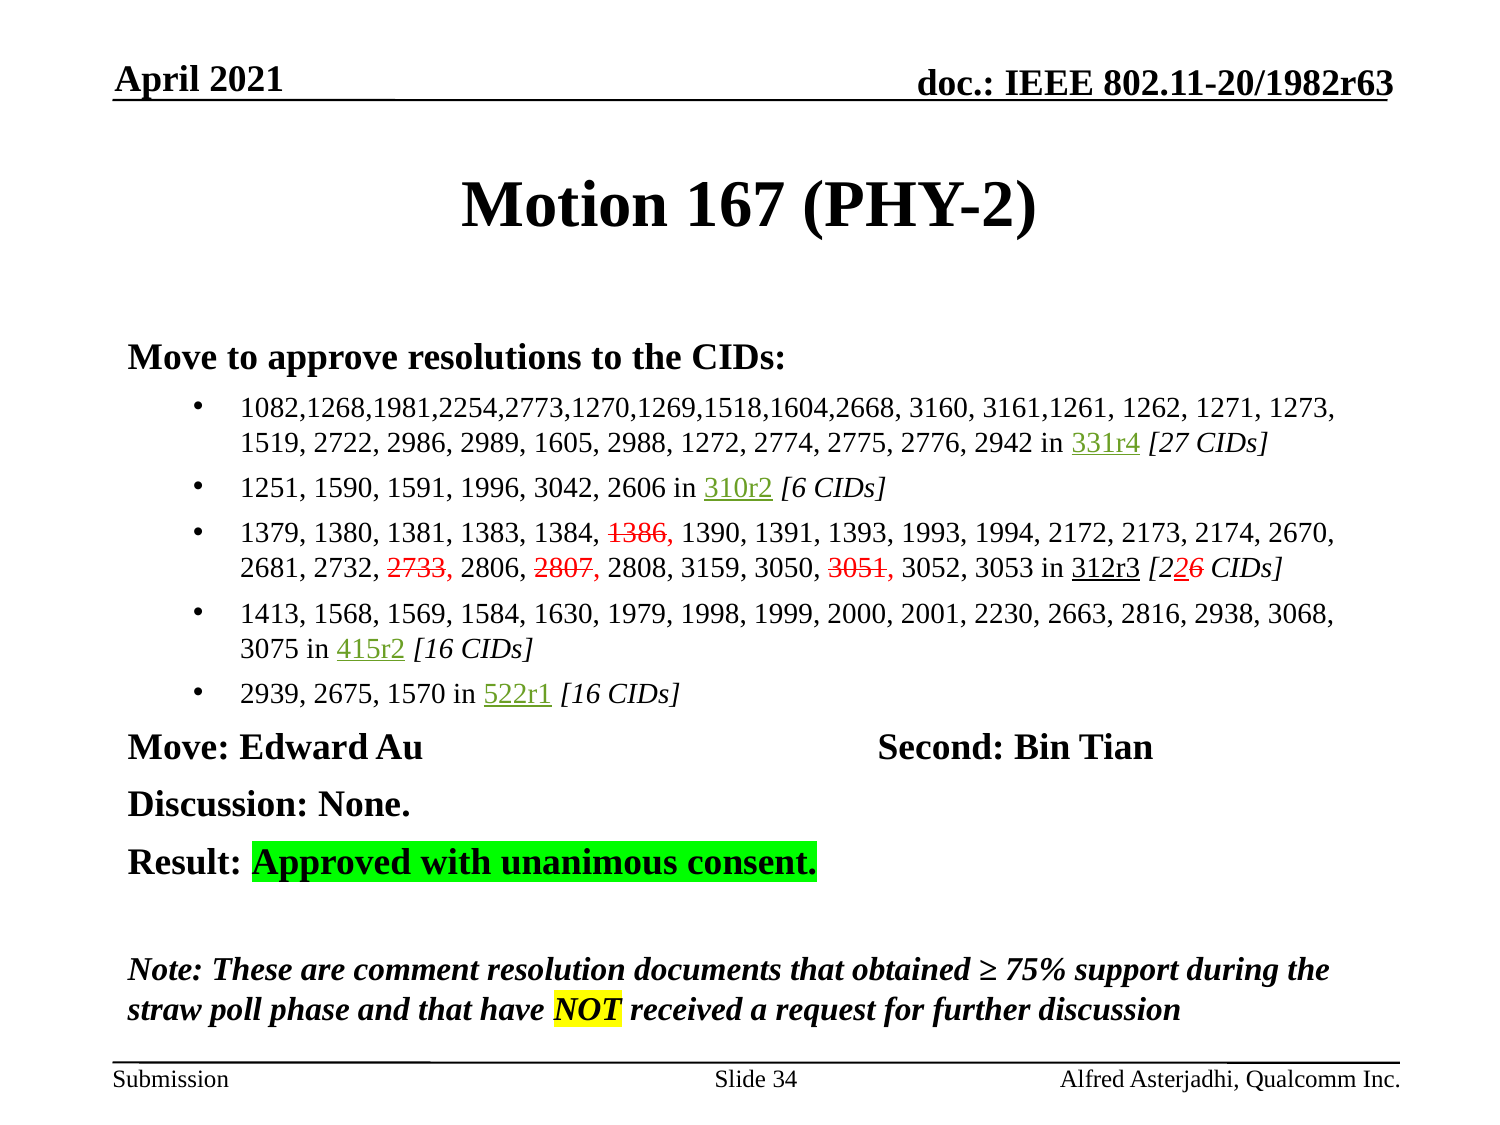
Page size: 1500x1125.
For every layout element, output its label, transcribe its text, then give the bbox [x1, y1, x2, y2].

slide_number Slide 34 [712, 1061, 800, 1123]
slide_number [114, 54, 423, 100]
title Motion 167 (PHY-2) [112, 112, 1388, 288]
list Move to approve resolutions to the CIDs: 1082,1268,1981,2254,2773,1270,1269,1518,1604,2668, 3160, 3161,1261, 1262, 1271, 1273, 1519, 2722, 2986, 2989, 1605, 2988, 1272, 2774, 2775, 2776, 2942 in 331r4 [27 CIDs] 1251, 1590, 1591, 1996, 3042, 2606 in 310r2 [6 CIDs] 1379, 1380, 1381, 1383, 1384, 1386, 1390, 1391, 1393, 1993, 1994, 2172, 2173, 2174, 2670, 2681, 2732, 2733, 2806, 2807, 2808, 3159, 3050, 3051, 3052, 3053 in 312r3 [226 CIDs] 1413, 1568, 1569, 1584, 1630, 1979, 1998, 1999, 2000, 2001, 2230, 2663, 2816, 2938, 3068, 3075 in 415r2 [16 CIDs] 2939, 2675, 1570 in 522r1 [16 CIDs] Move: Edward Au Second: Bin Tian Discussion: None. Result: Approved with unanimous consent. Note: These are comment resolution documents that obtained ≥ 75% support during the straw poll phase and that have NOT received a request for further discussion [112, 324, 1388, 1000]
footer Alfred Asterjadhi, Qualcomm Inc. [878, 1061, 1402, 1093]
